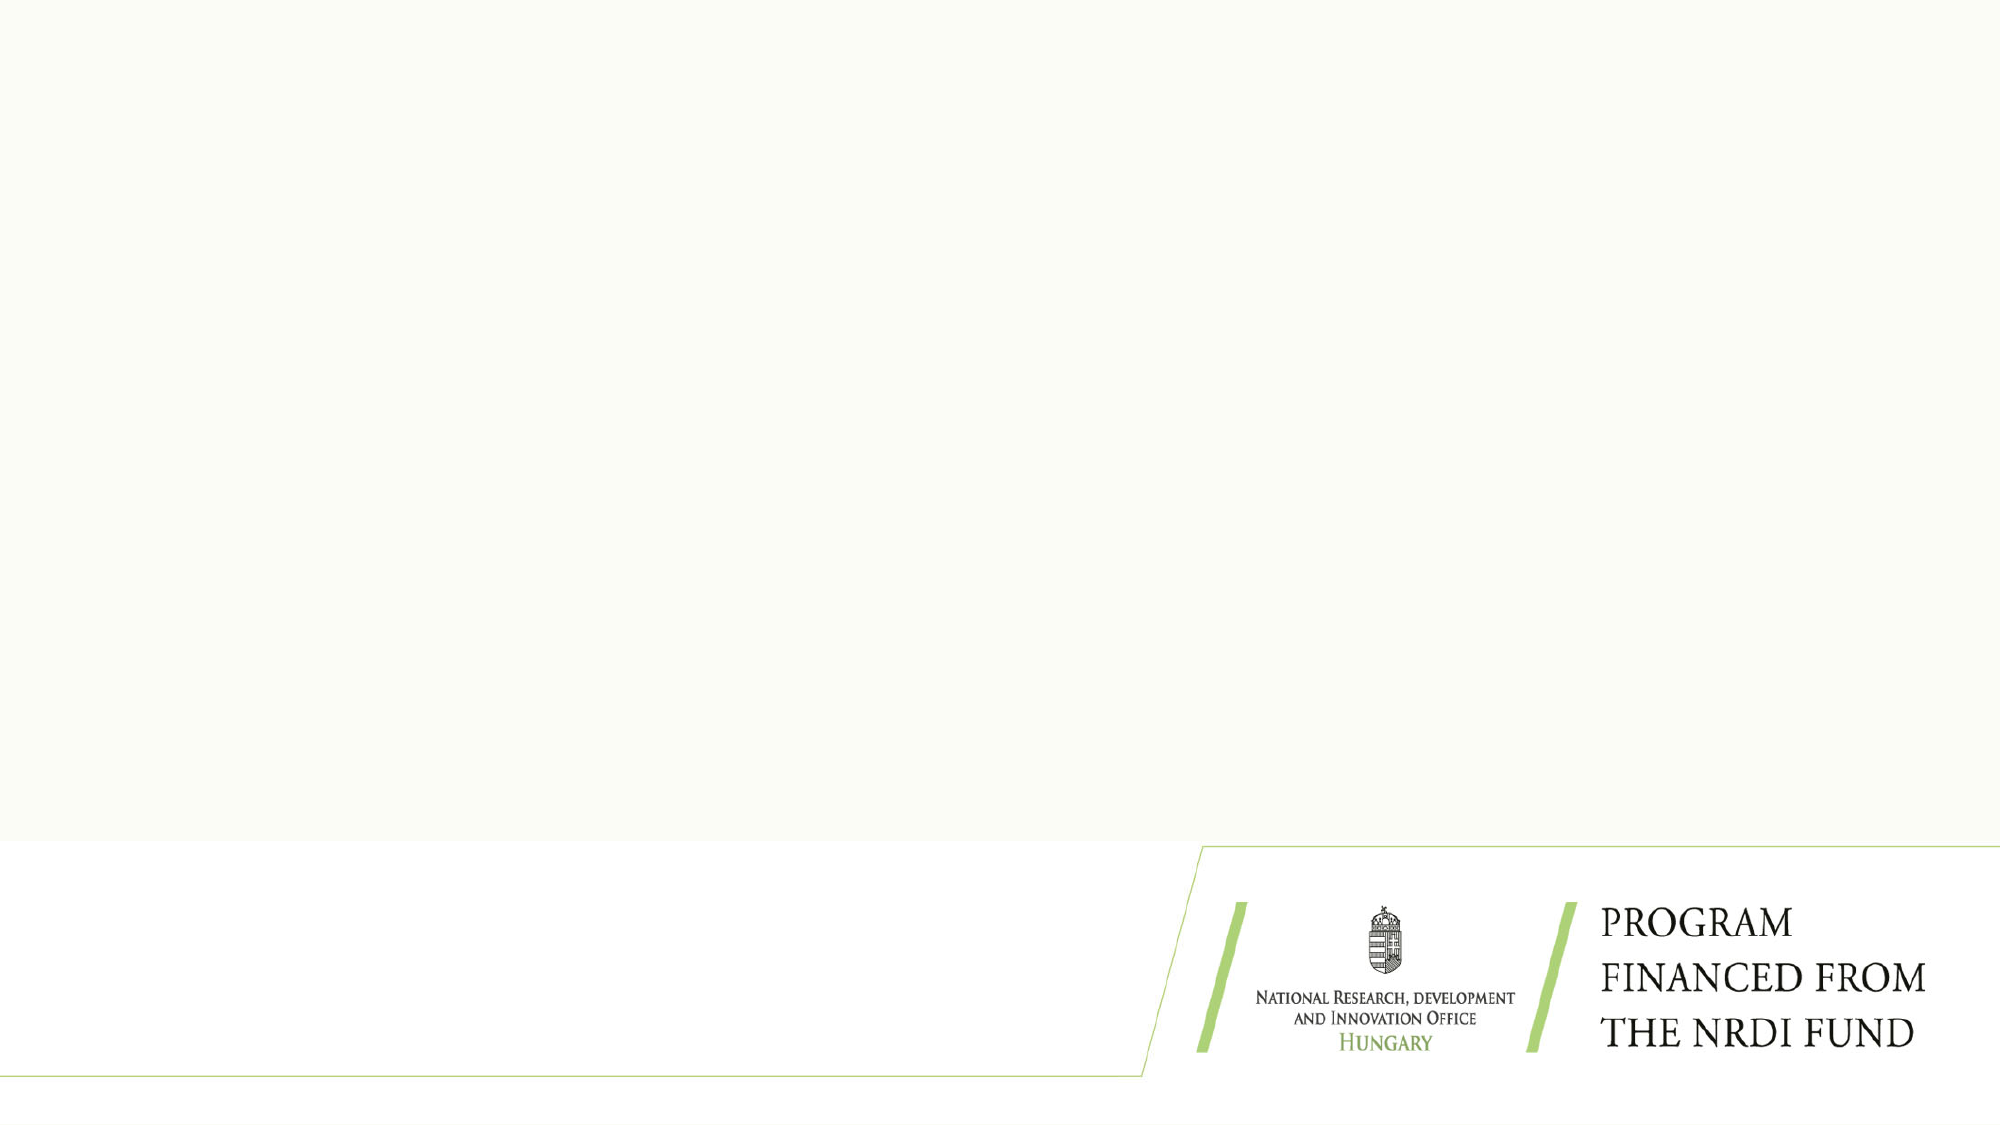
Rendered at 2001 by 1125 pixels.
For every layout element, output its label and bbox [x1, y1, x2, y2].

picture [0, 841, 2000, 1124]
